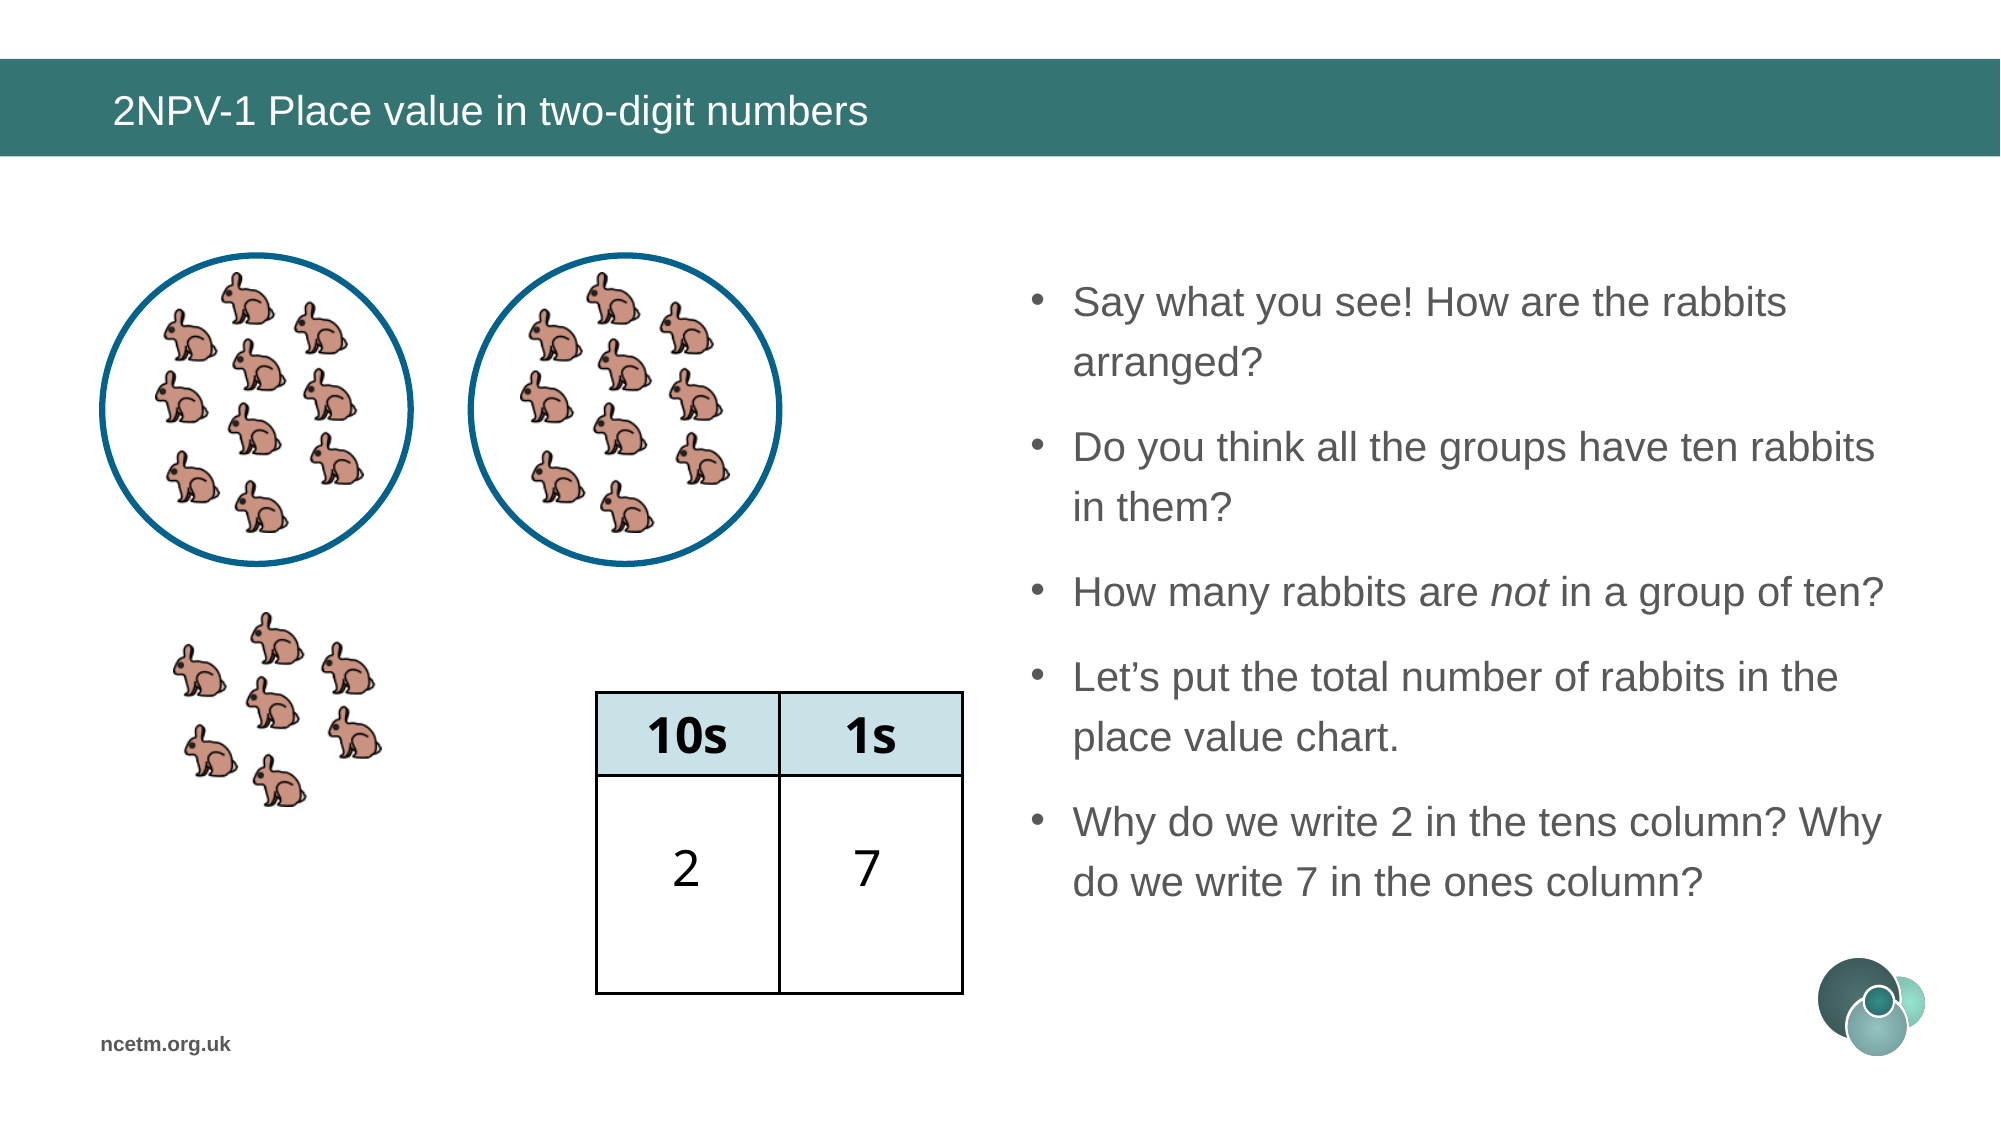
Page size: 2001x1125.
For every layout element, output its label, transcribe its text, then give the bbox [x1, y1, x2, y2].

picture [336, 272, 364, 293]
table_header 1s [781, 694, 961, 774]
text_box Say what you see! How are the rabbits arranged? Do you think all the groups have ten rabbits in them? How many rabbits are not in a group of ten? Let’s put the total number of rabbits in the place value chart. Why do we write 2 in the tens column? Why do we write 7 in the ones column? [1015, 257, 1930, 930]
text_box [735, 301, 780, 518]
picture [172, 611, 382, 807]
table_cell [781, 777, 961, 992]
text_box [470, 301, 515, 518]
picture [154, 272, 177, 288]
text_box [544, 541, 706, 564]
text_box 7 [838, 829, 897, 905]
text_box [370, 305, 411, 515]
picture [1818, 958, 1925, 1056]
picture [704, 272, 730, 291]
title 2NPV-1 Place value in two-digit numbers [97, 76, 1945, 147]
picture [520, 272, 546, 291]
text_box [191, 255, 322, 270]
picture [520, 272, 730, 533]
text_box [559, 255, 691, 270]
text_box 2 [657, 829, 717, 905]
picture [356, 526, 364, 533]
table_cell [598, 777, 778, 992]
text_box [102, 298, 149, 521]
picture [154, 272, 364, 533]
text_box [175, 541, 338, 564]
table_header 10s [598, 694, 778, 774]
